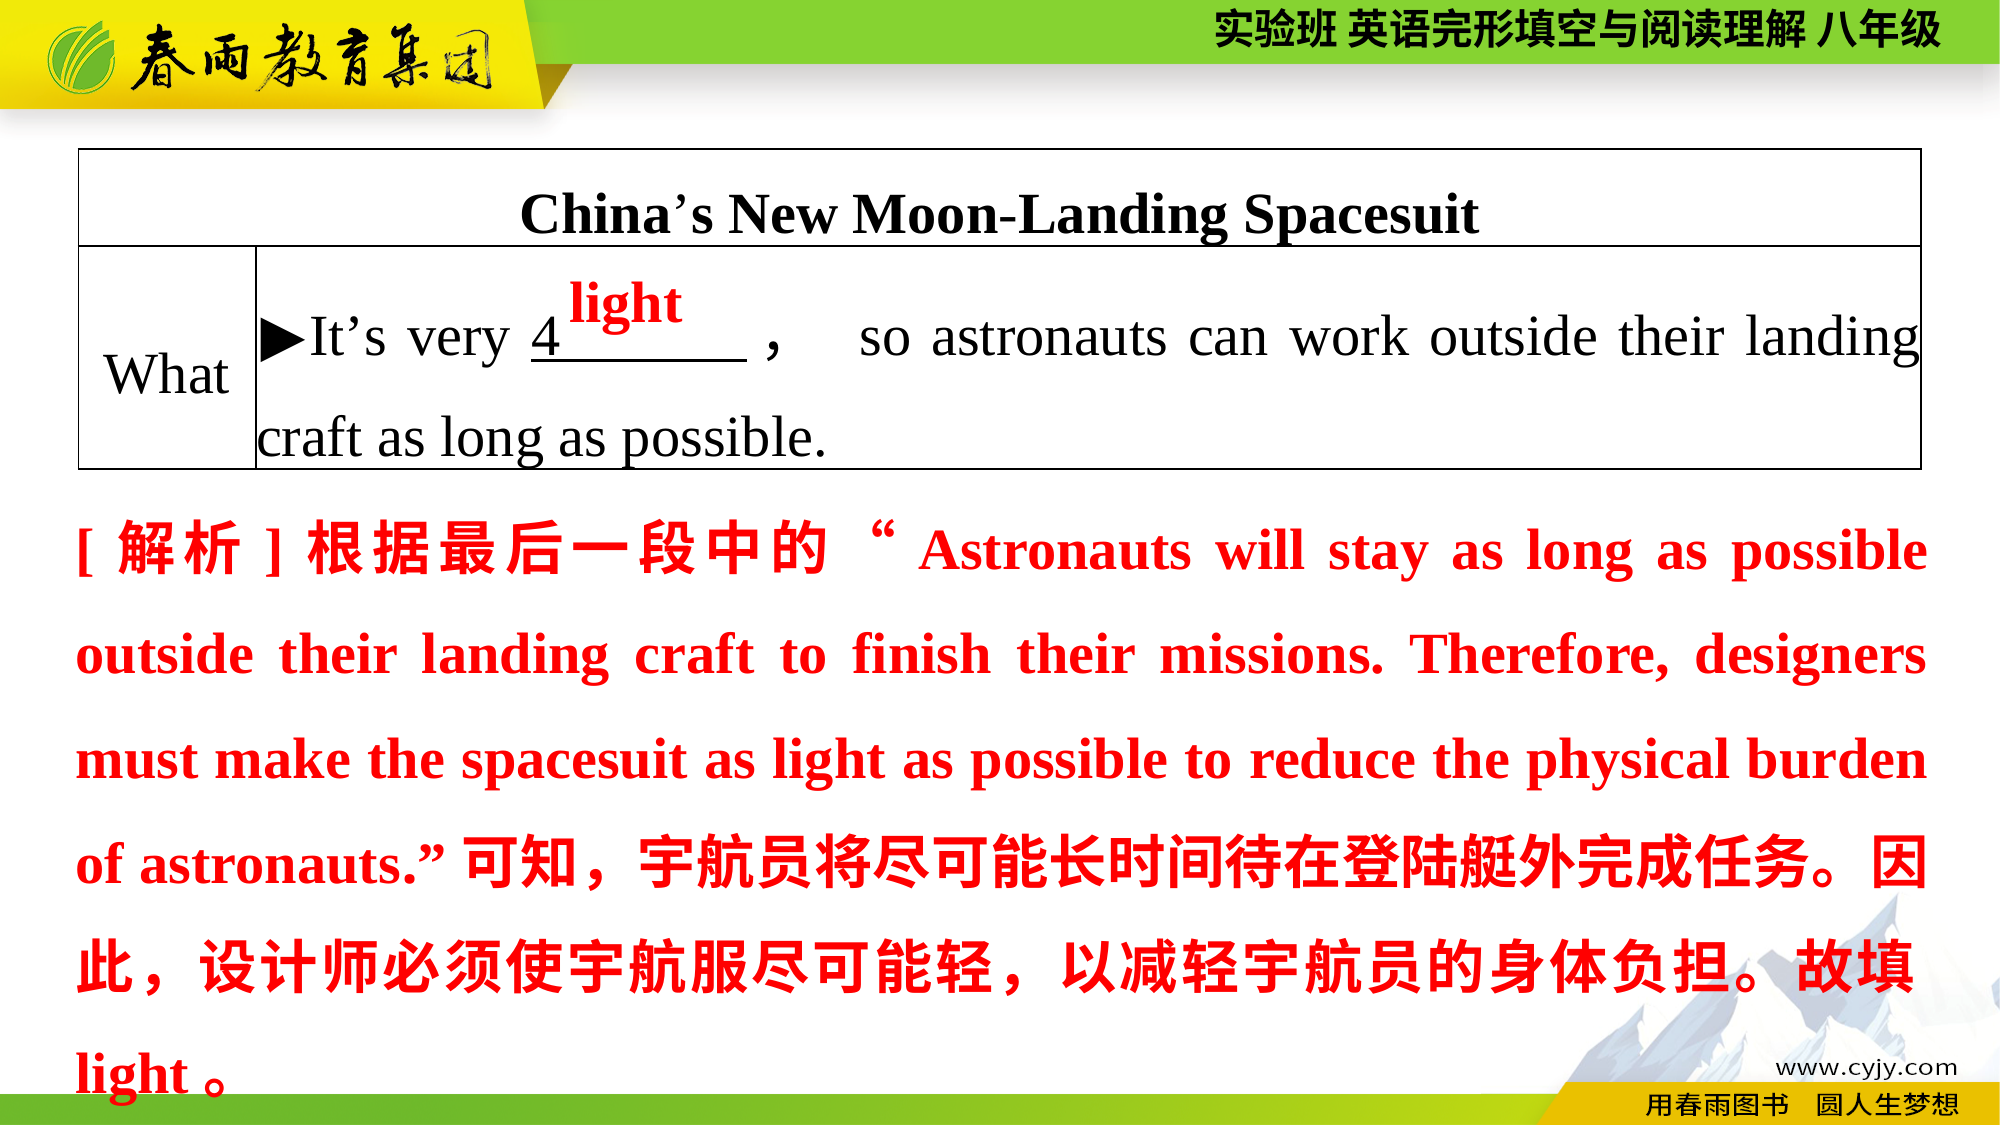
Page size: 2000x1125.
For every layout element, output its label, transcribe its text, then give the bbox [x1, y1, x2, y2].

table_header China’s New Moon-Landing Spacesuit [79, 150, 1920, 245]
table_cell ▶It’s very 4 ， so astronauts can work outside their landing craft as long as possible. [257, 247, 1920, 468]
picture [0, 0, 2000, 1125]
text_box light [554, 256, 698, 342]
list [解析]根据最后一段中的“Astronauts will stay as long as possible outside their landing craft to finish their missions. Therefore, designers must make the spacesuit as light as possible to reduce the physical burden of astronauts.”可知，宇航员将尽可能长时间待在登陆艇外完成任务。因此，设计师必须使宇航服尽可能轻，以减轻宇航员的身体负担。故填light。 [60, 468, 1945, 1120]
table_cell What [79, 247, 255, 468]
